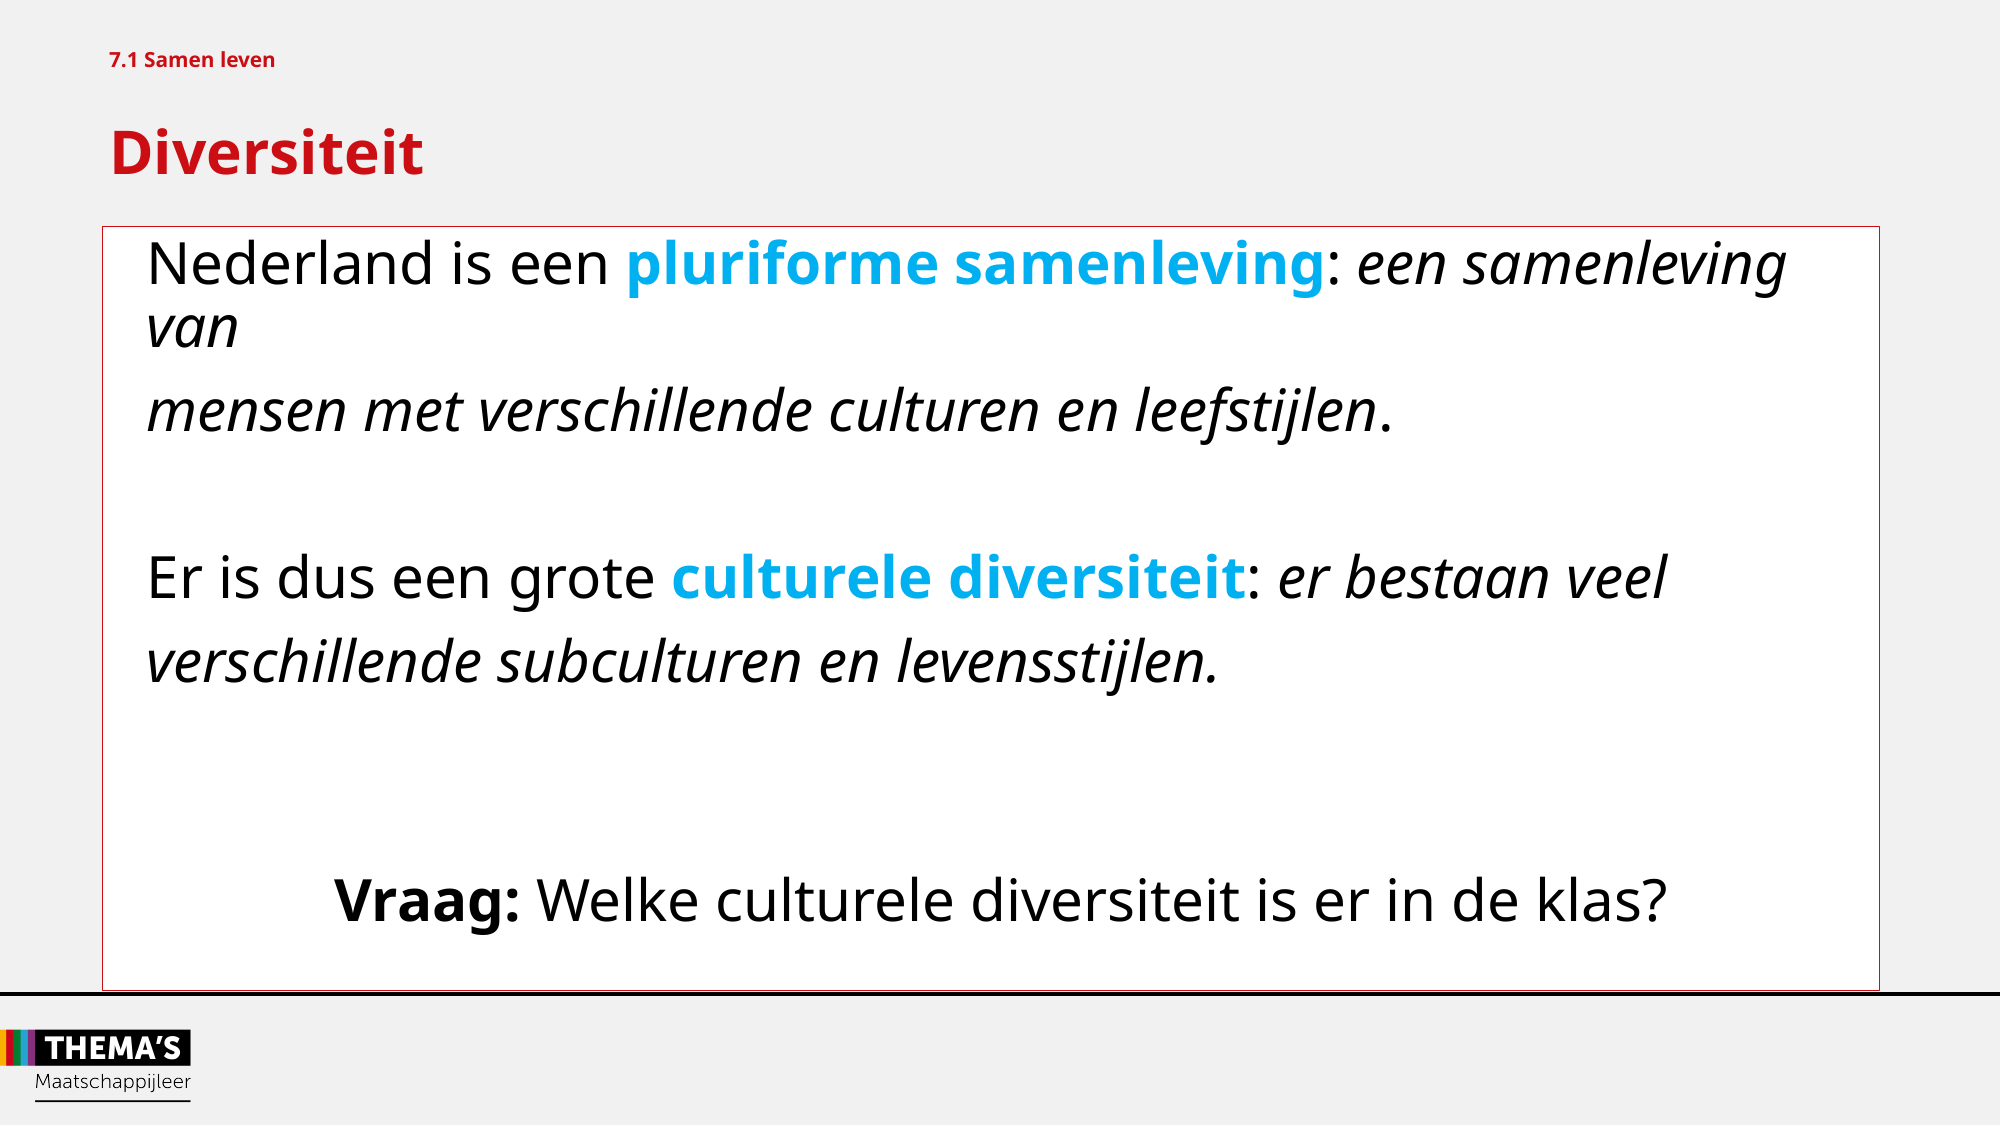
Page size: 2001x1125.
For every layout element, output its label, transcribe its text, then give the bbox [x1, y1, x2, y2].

text_box Vraag: Welke culturele diversiteit is er in de klas? [319, 855, 1683, 941]
picture [0, 993, 203, 1125]
list Diversiteit [94, 114, 1879, 205]
list 7.1 Samen leven [94, 33, 941, 88]
list Nederland is een pluriforme samenleving: een samenleving van mensen met verschillende culturen en leefstijlen. Er is dus een grote culturele diversiteit: er bestaan veel verschillende subculturen en levensstijlen. [102, 226, 1880, 991]
